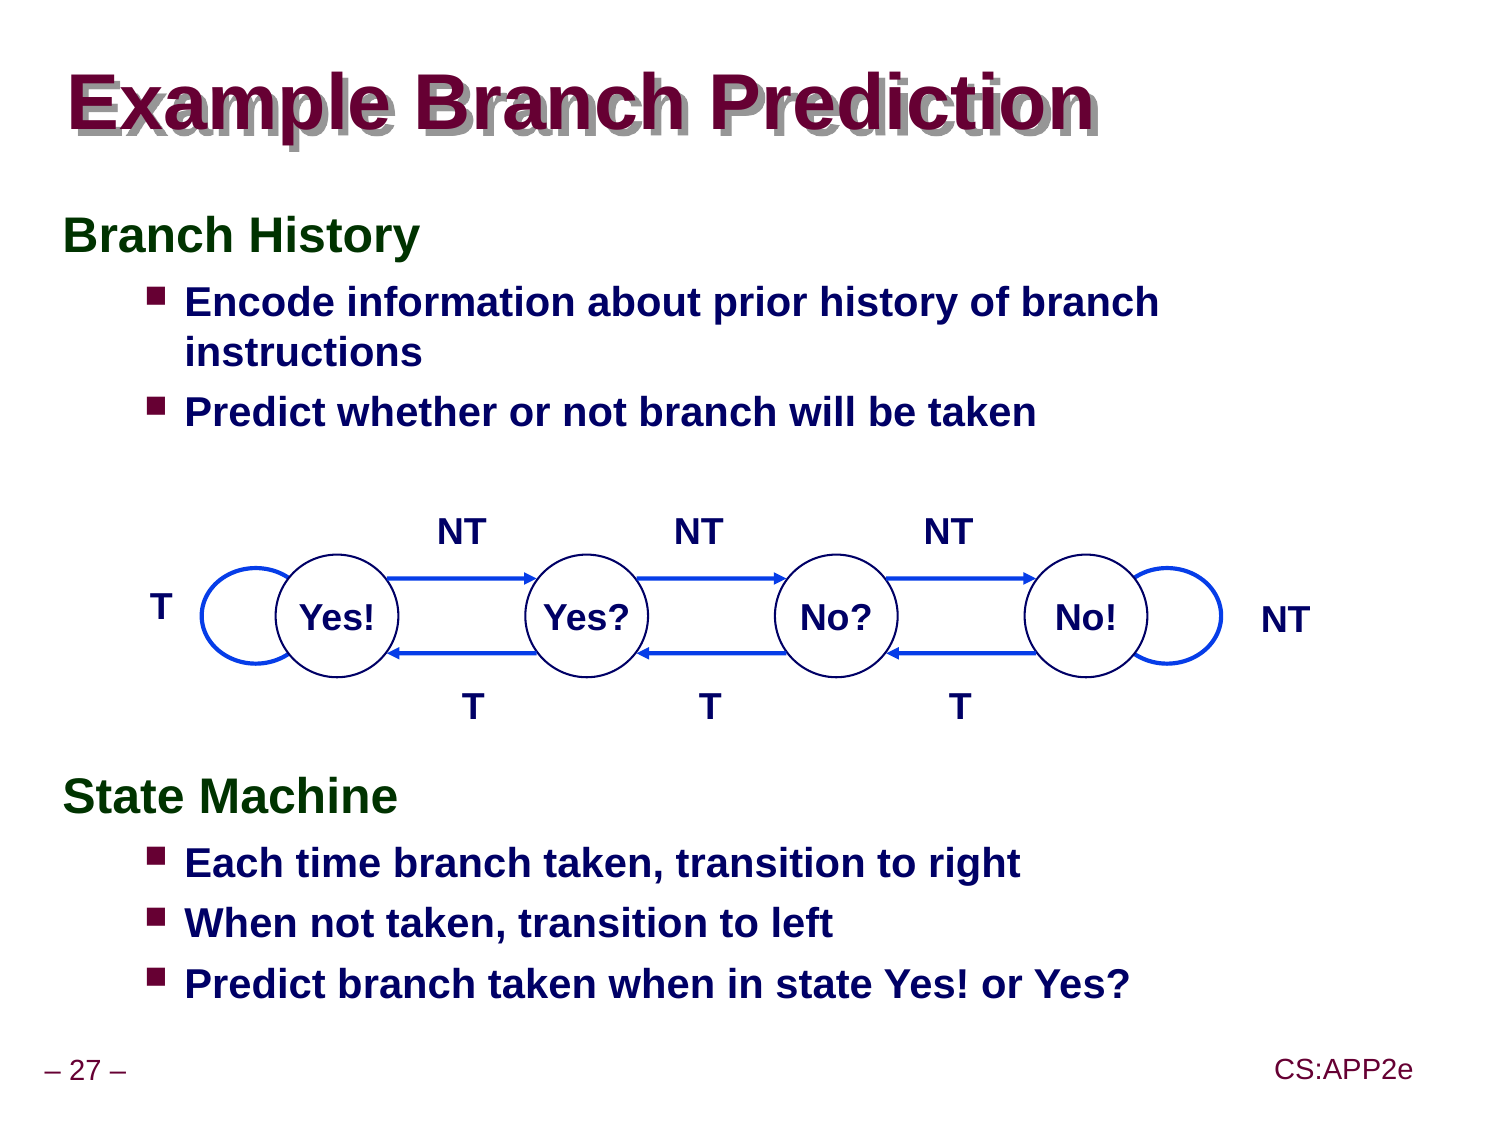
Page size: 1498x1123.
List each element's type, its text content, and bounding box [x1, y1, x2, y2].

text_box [134, 499, 1326, 735]
title Example Branch Prediction [66, 40, 1495, 169]
list Branch History Encode information about prior history of branch instructions Predict whether or not branch will be taken State Machine Each time branch taken, transition to right When not taken, transition to left Predict branch taken when in state Yes! or Yes? [47, 199, 1409, 1056]
